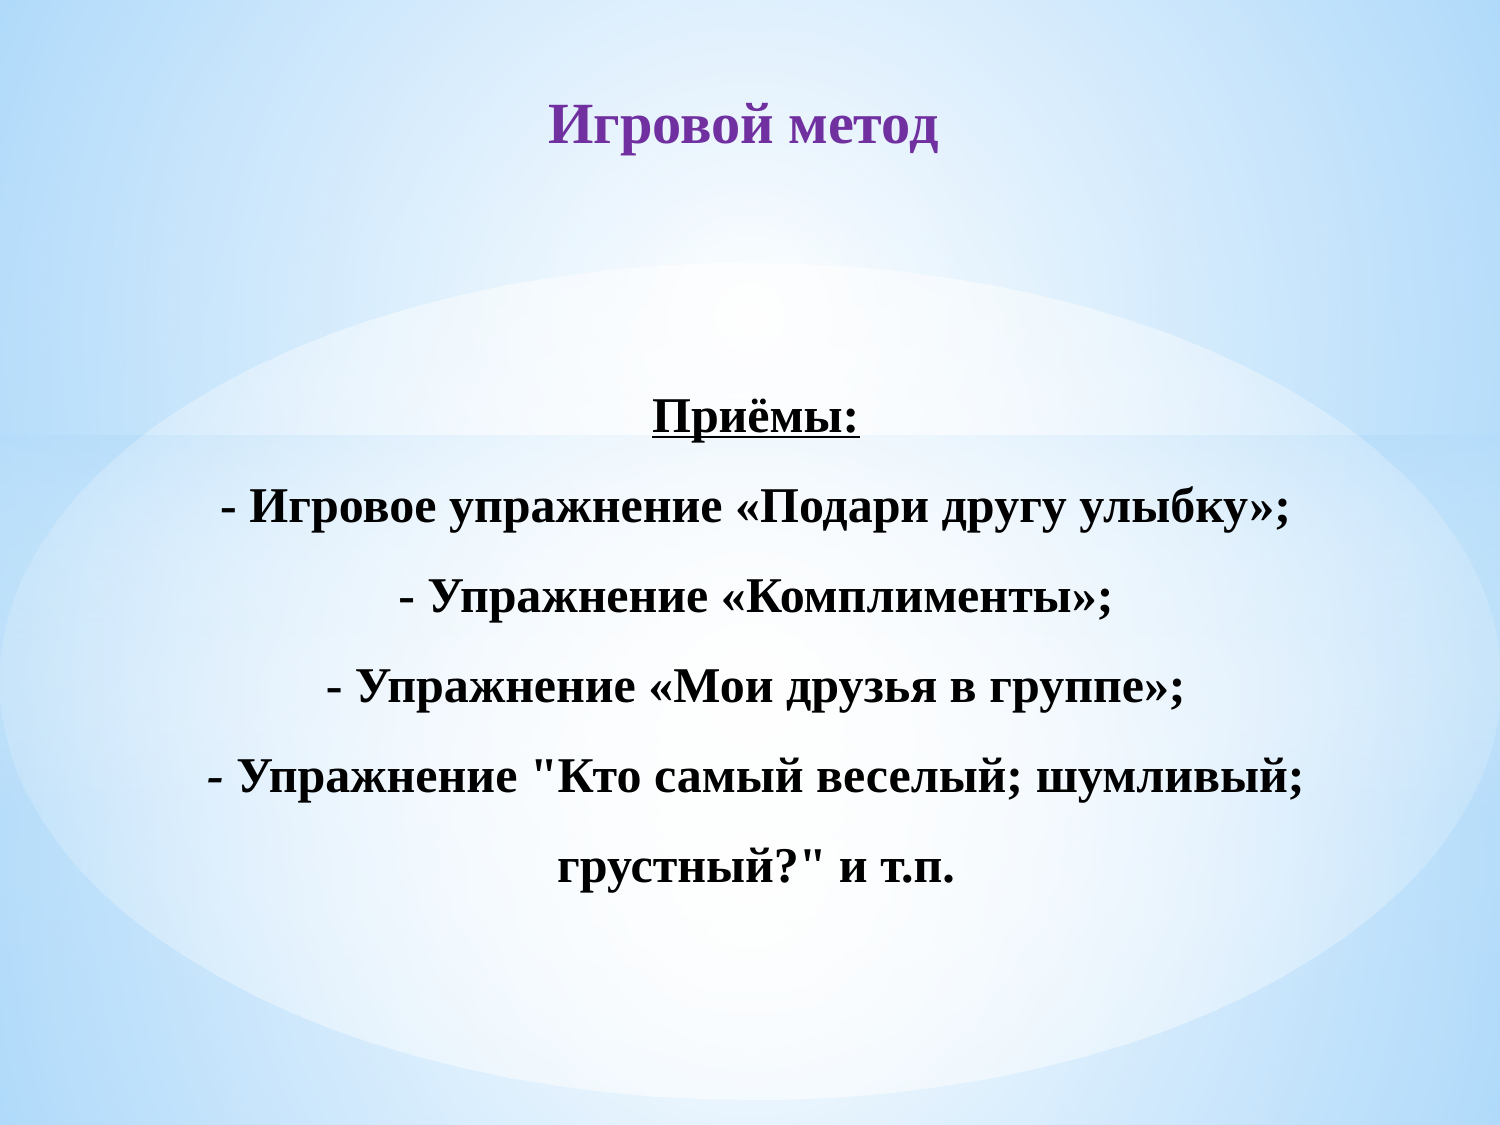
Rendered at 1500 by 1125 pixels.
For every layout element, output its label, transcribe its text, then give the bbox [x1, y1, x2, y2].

list Игровой метод [253, 78, 1234, 216]
title Приёмы: - Игровое упражнение «Подари другу улыбку»; - Упражнение «Комплименты»; - Упражнение «Мои друзья в группе»; - Упражнение "Кто самый веселый; шумливый; грустный?" и т.п. [100, 562, 1412, 961]
